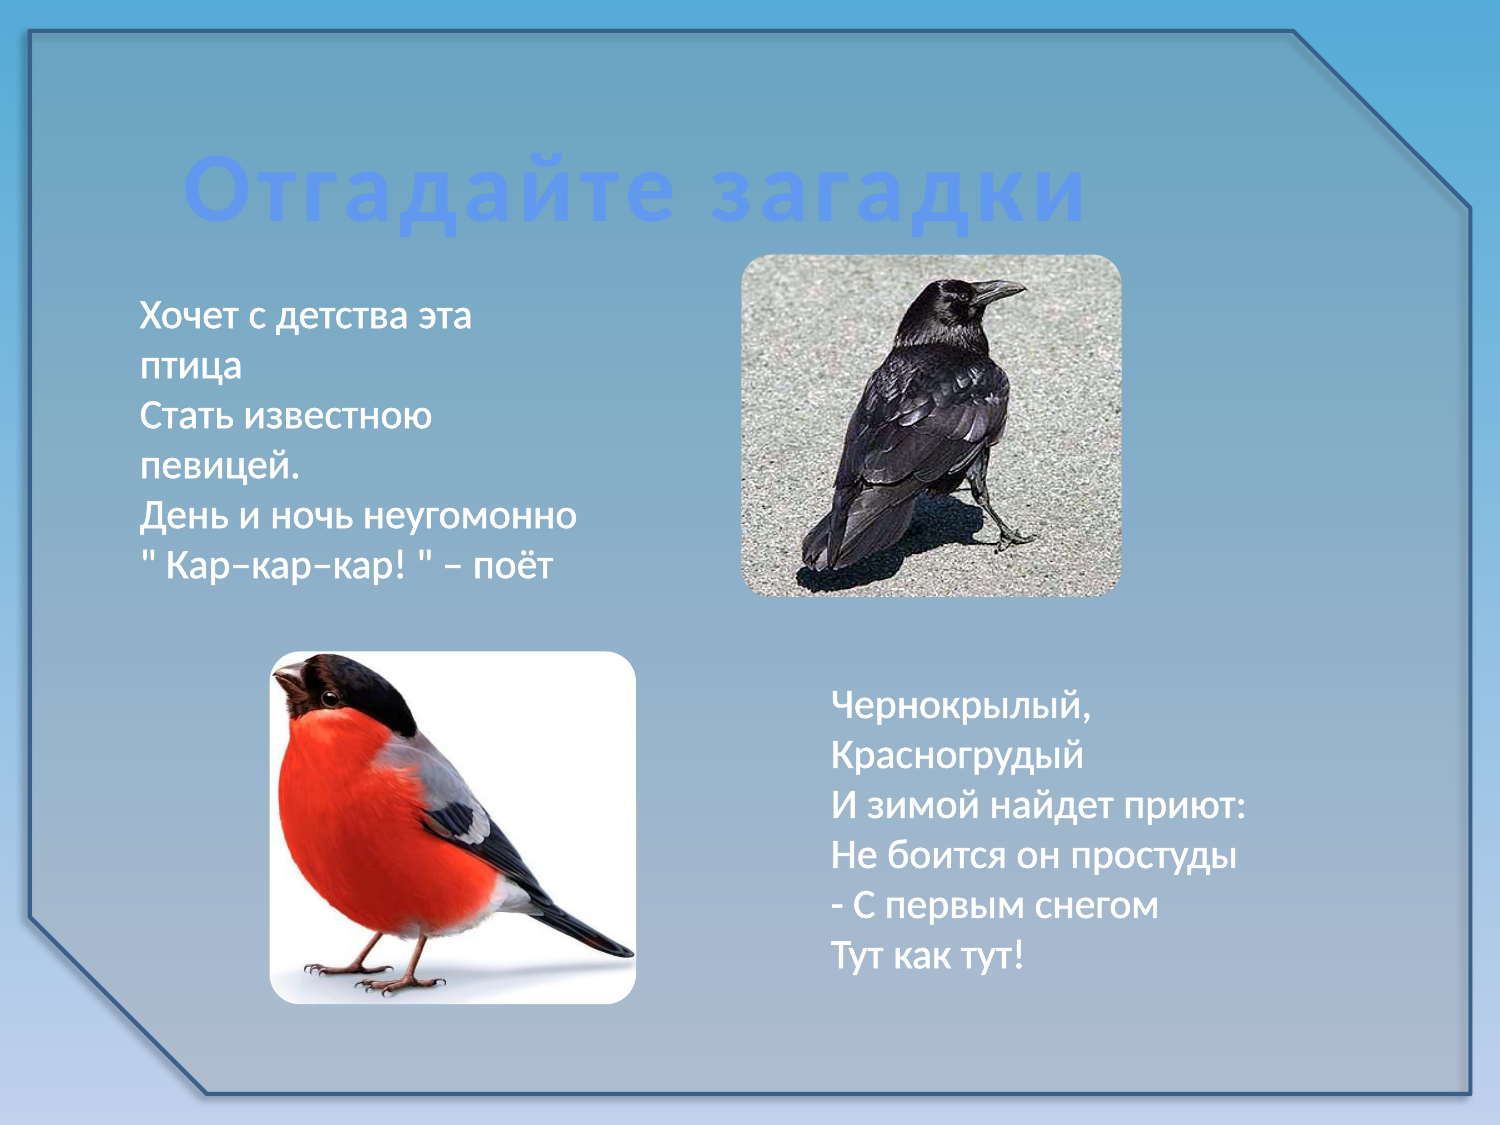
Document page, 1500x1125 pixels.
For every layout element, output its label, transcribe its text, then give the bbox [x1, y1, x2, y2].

text_box [27, 28, 1473, 1097]
picture [741, 254, 1122, 598]
text_box Чернокрылый, Красногрудый И зимой найдет приют: Не боится он простуды - С первым снегом Тут как тут! [815, 668, 1288, 984]
picture [269, 651, 637, 1005]
text_box Хочет с детства эта птица Стать известною певицей. День и ночь неугомонно " Кар–кар–кар! " – поёт [124, 278, 597, 594]
text_box Отгадайте загадки [168, 113, 1104, 249]
